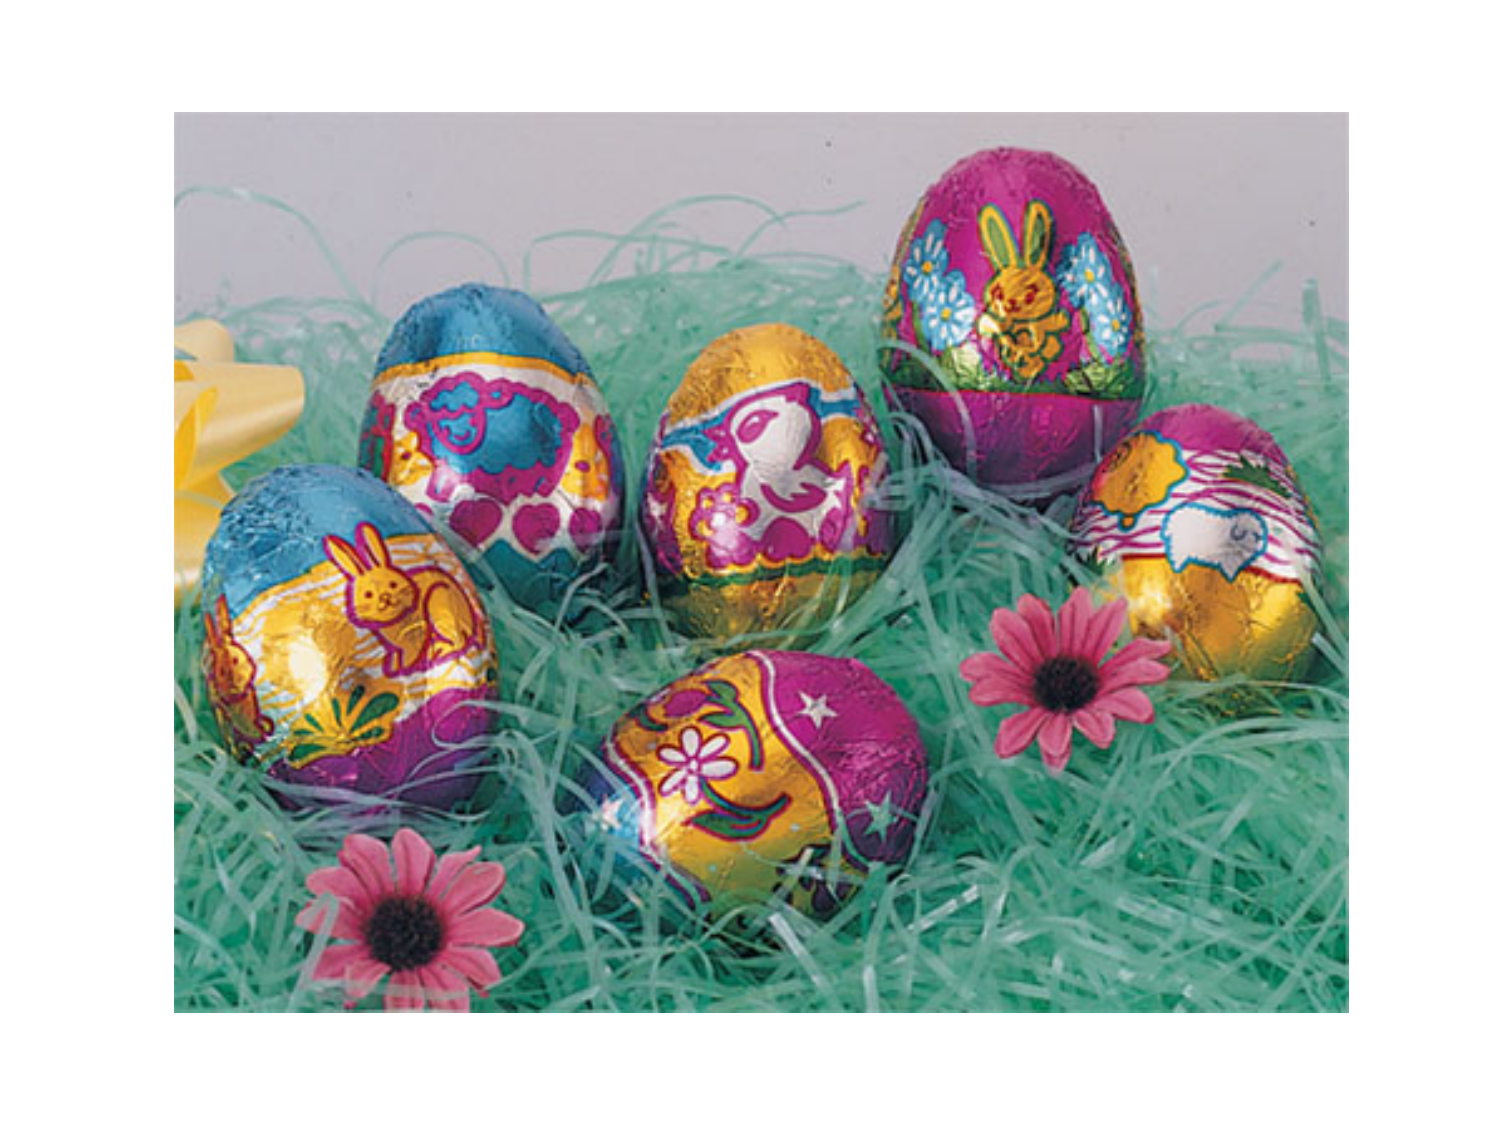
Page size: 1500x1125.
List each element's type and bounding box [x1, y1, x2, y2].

picture [174, 112, 1349, 1013]
